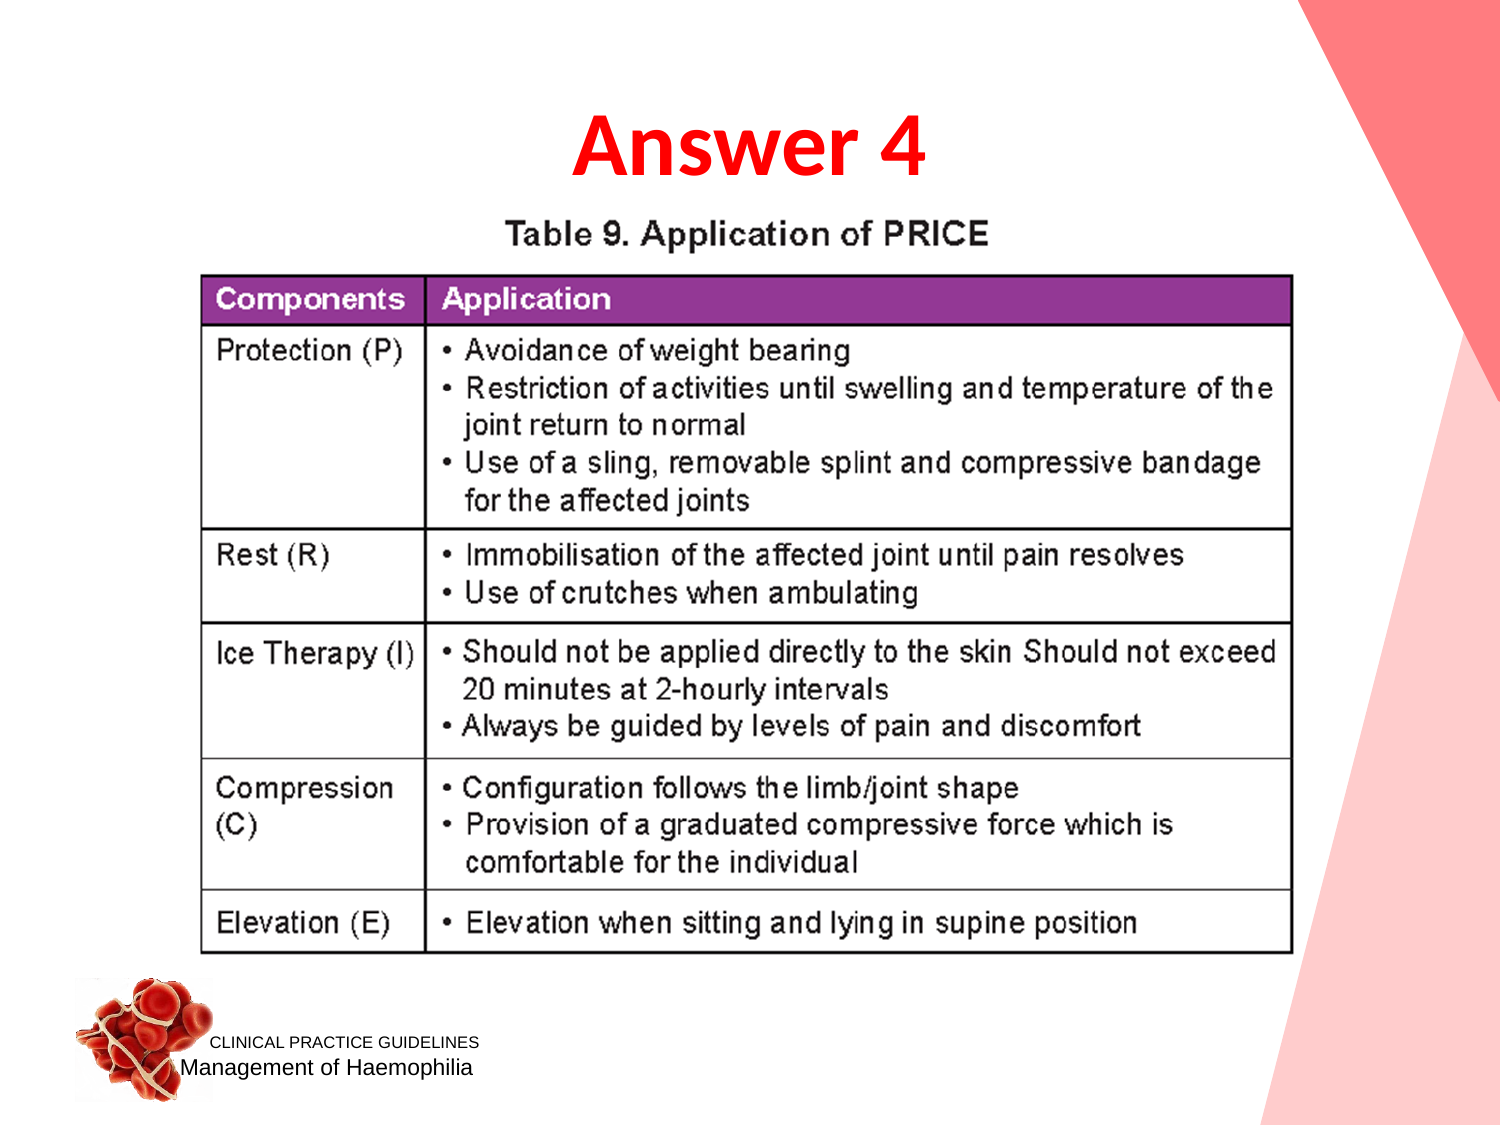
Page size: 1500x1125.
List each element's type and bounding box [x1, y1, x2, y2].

text_box [74, 0, 1500, 1125]
